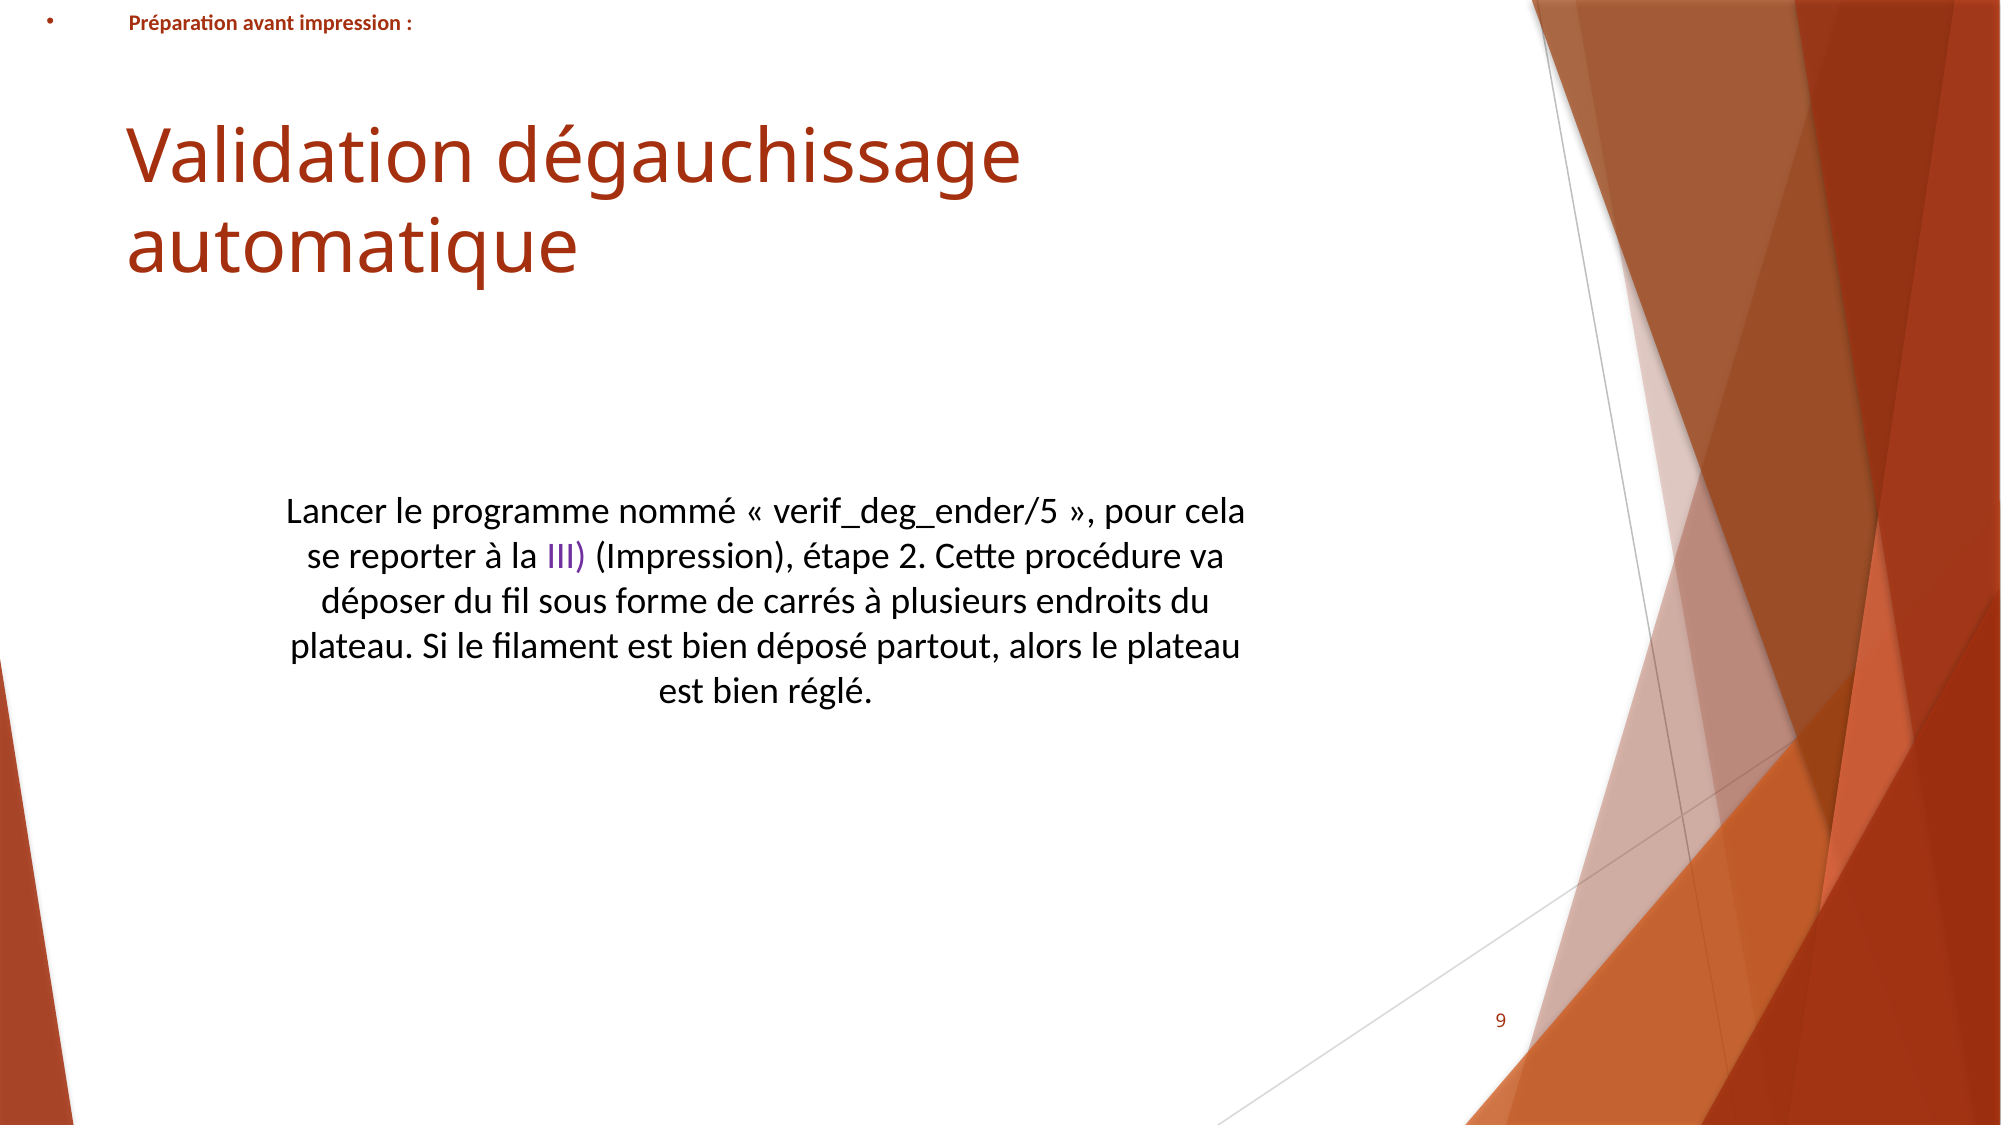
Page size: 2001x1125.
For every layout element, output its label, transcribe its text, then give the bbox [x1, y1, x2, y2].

slide_number 9 [1409, 991, 1522, 1051]
title Validation dégauchissage automatique [111, 99, 1522, 317]
text_box Préparation avant impression : [0, 0, 522, 66]
text_box Lancer le programme nommé « verif_deg_ender/5 », pour cela se reporter à la III) (Impression), étape 2. Cette procédure va déposer du fil sous forme de carrés à plusieurs endroits du plateau. Si le filament est bien déposé partout, alors le plateau est bien réglé. [265, 479, 1267, 719]
